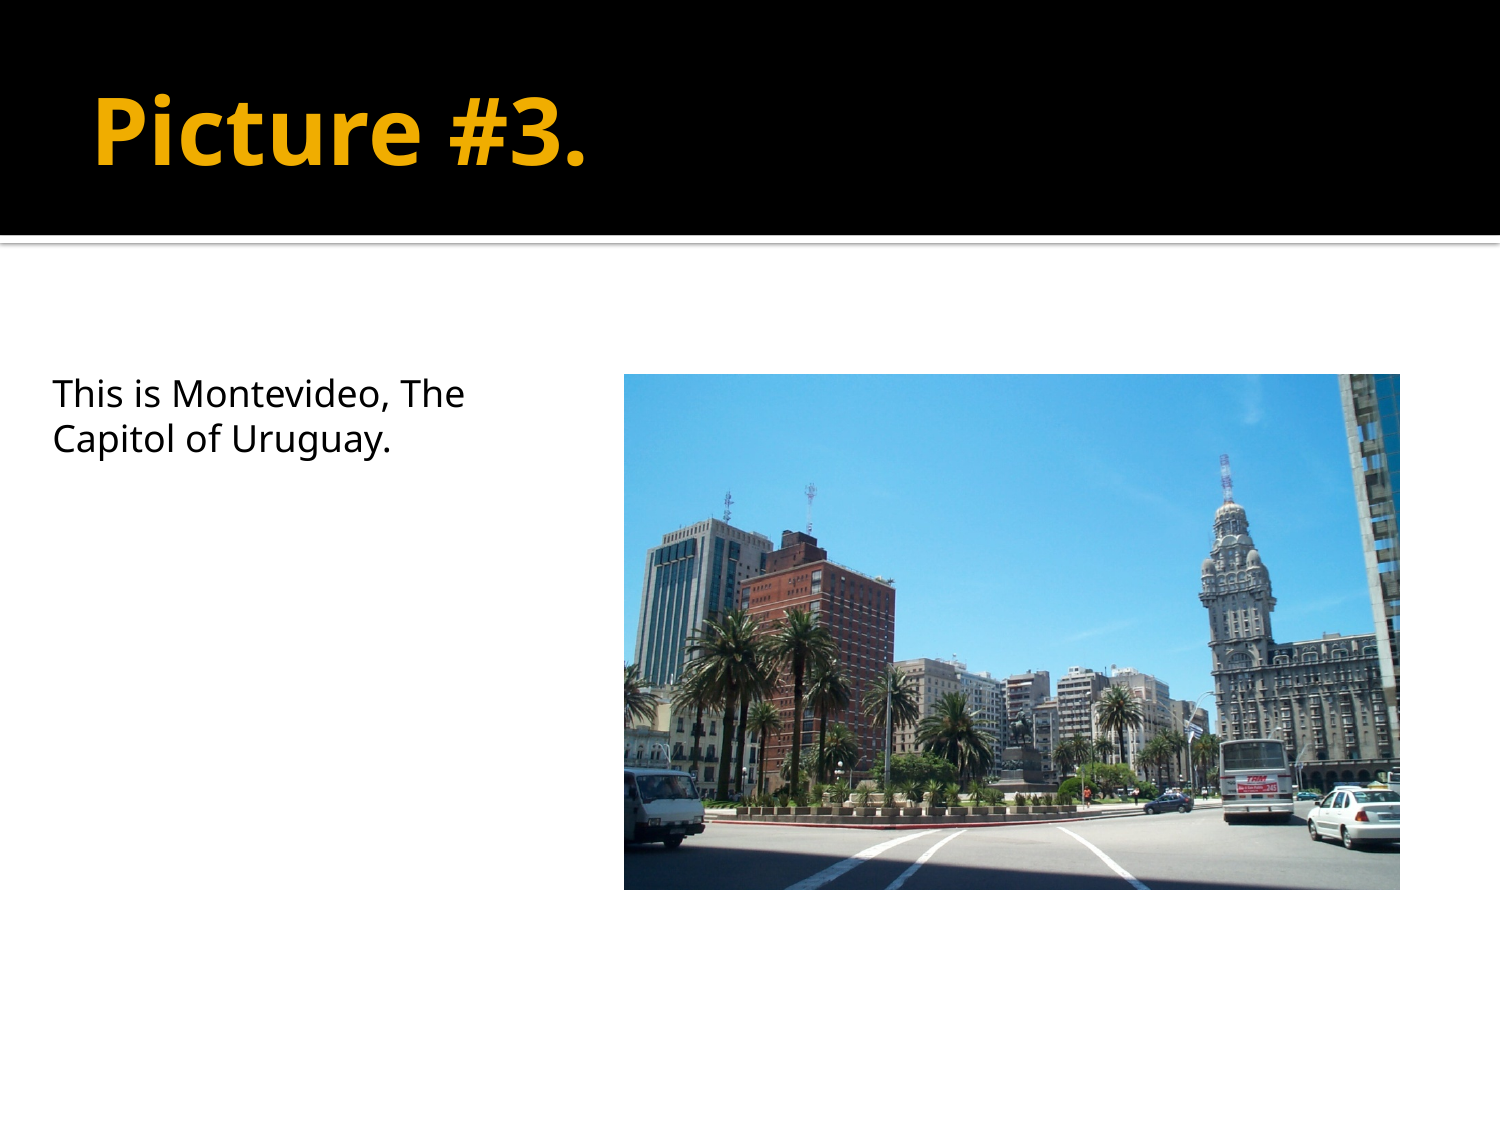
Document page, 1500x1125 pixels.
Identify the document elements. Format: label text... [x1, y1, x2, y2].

text_box This is Montevideo, The Capitol of Uruguay. [37, 362, 600, 468]
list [624, 374, 1400, 890]
title Picture #3. [75, 25, 1425, 231]
